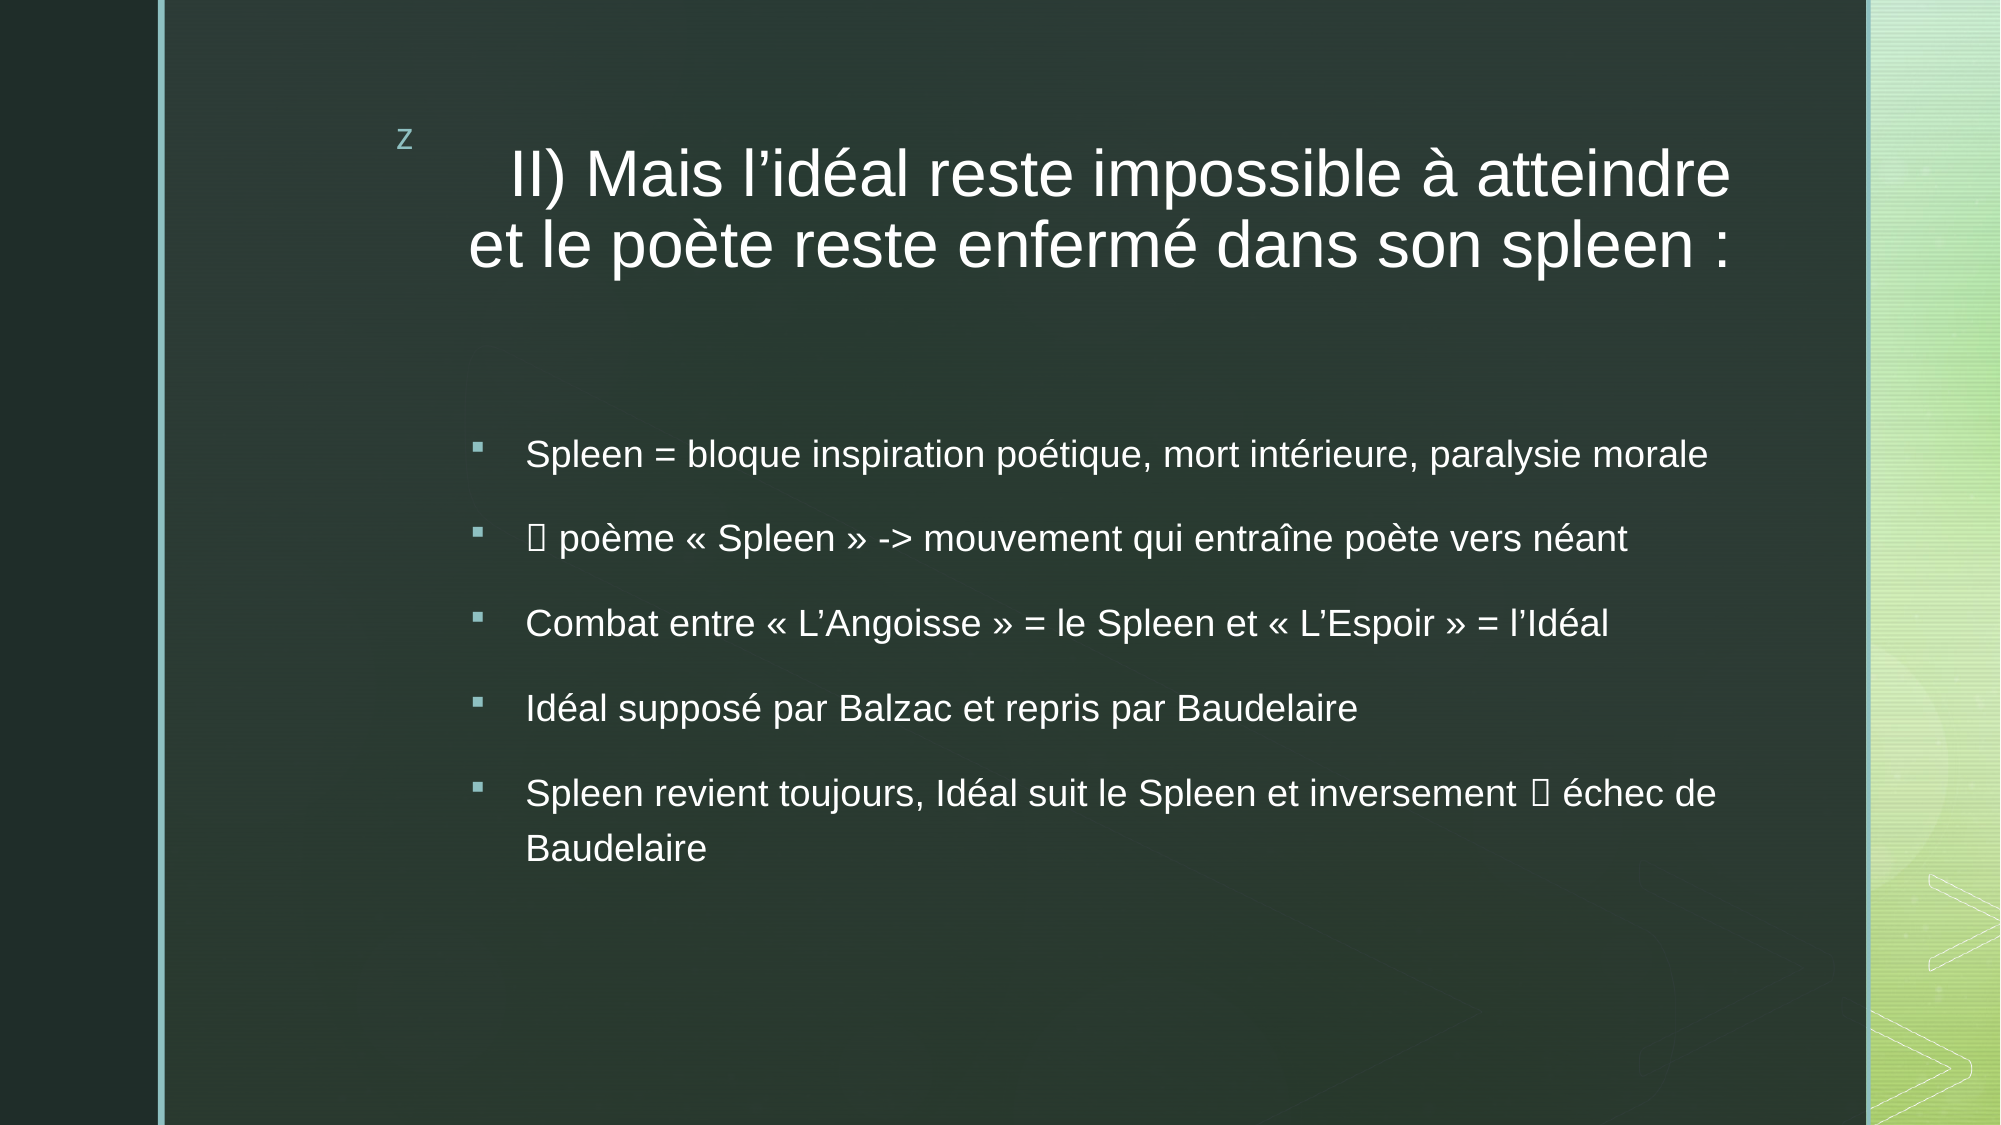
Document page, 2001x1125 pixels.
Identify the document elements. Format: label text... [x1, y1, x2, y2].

title II) Mais l’idéal reste impossible à atteindre et le poète reste enfermé dans son spleen : [441, 132, 1748, 310]
picture [1871, 0, 2001, 1125]
list Spleen = bloque inspiration poétique, mort intérieure, paralysie morale  poème « Spleen » -> mouvement qui entraîne poète vers néant Combat entre « L’Angoisse » = le Spleen et « L’Espoir » = l’Idéal Idéal supposé par Balzac et repris par Baudelaire Spleen revient toujours, Idéal suit le Spleen et inversement  échec de Baudelaire [454, 336, 1734, 993]
